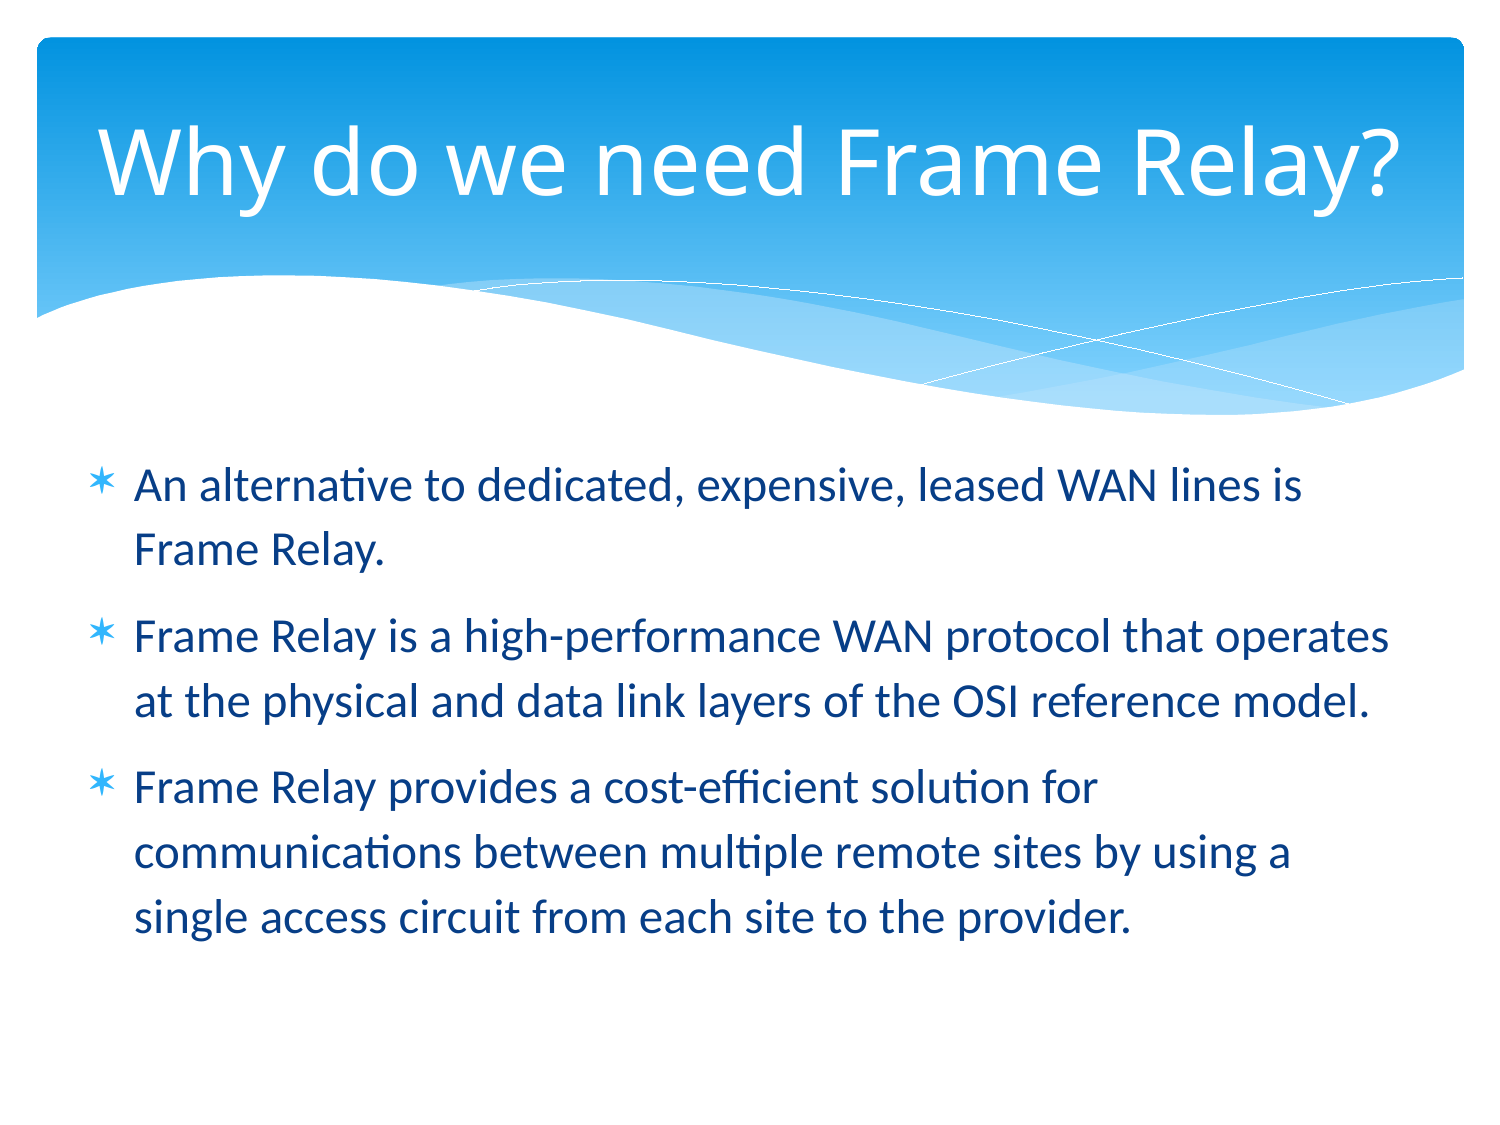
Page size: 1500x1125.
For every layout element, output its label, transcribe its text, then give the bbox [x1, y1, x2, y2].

list An alternative to dedicated, expensive, leased WAN lines is Frame Relay. Frame Relay is a high-performance WAN protocol that operates at the physical and data link layers of the OSI reference model. Frame Relay provides a cost-efficient solution for communications between multiple remote sites by using a single access circuit from each site to the provider. [75, 438, 1425, 1005]
title Why do we need Frame Relay? [75, 55, 1425, 261]
